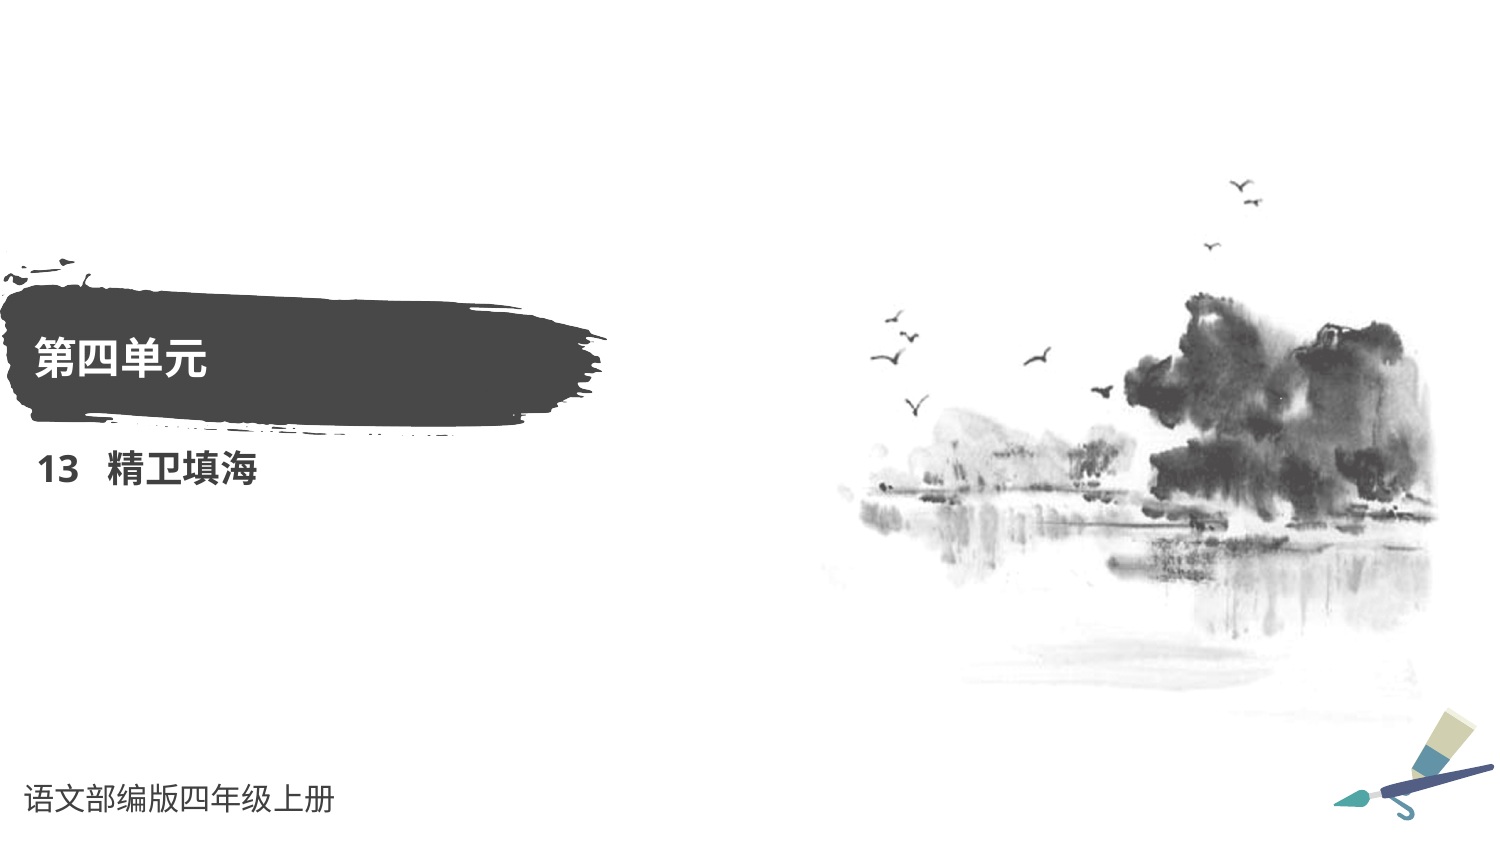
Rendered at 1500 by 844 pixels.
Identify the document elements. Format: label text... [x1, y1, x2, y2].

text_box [1358, 708, 1481, 844]
picture [0, 251, 607, 436]
text_box 13 精卫填海 [25, 438, 475, 496]
picture [820, 176, 1440, 731]
text_box 语文部编版四年级上册 [11, 773, 462, 823]
